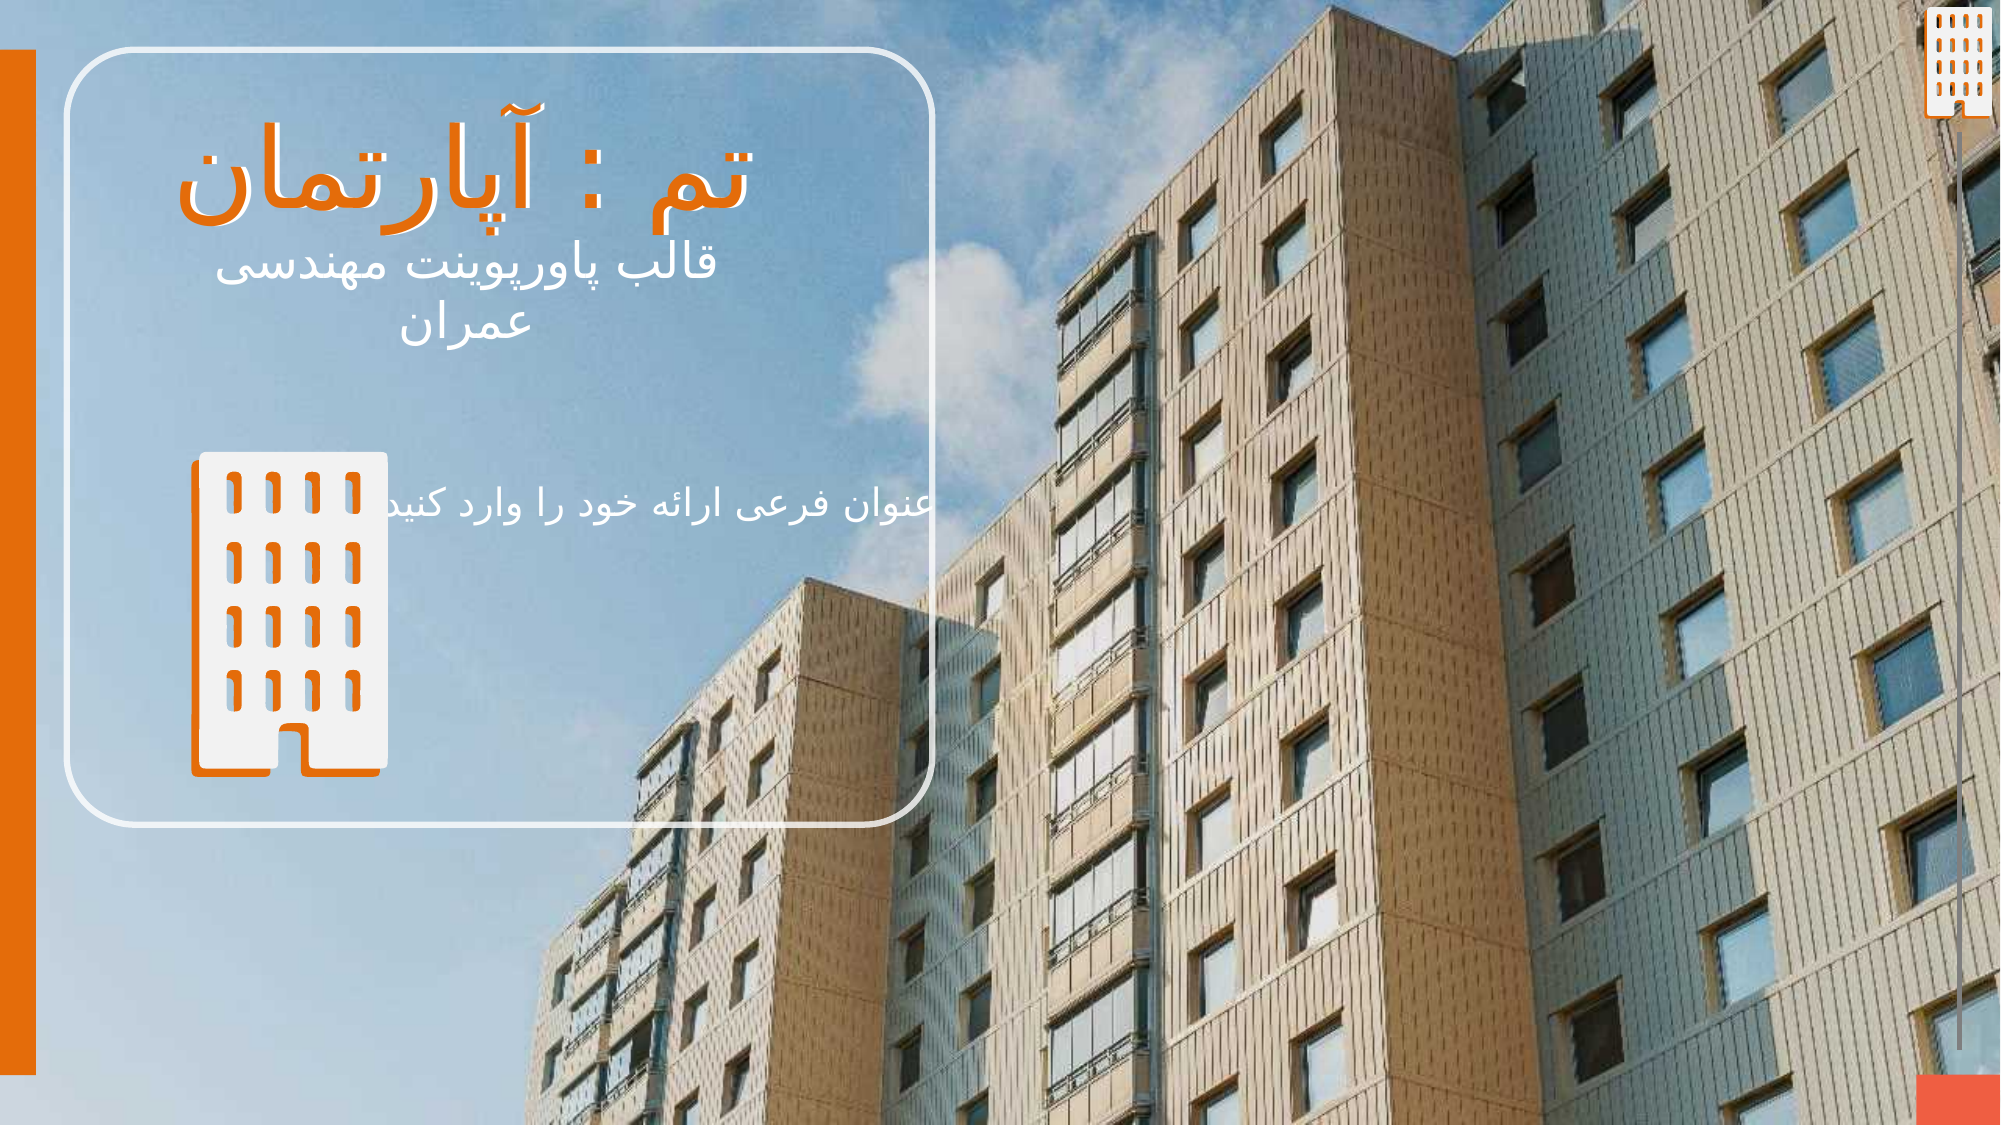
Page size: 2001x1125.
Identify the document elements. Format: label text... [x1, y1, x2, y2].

text_box [65, 48, 934, 826]
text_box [1924, 7, 1992, 119]
text_box عنوان فرعی ارائه خود را وارد کنید [934, 470, 1074, 532]
text_box [0, 49, 37, 1076]
text_box تم : آپارتمان [68, 88, 857, 239]
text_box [1916, 131, 2000, 1125]
picture [0, 0, 2001, 1125]
